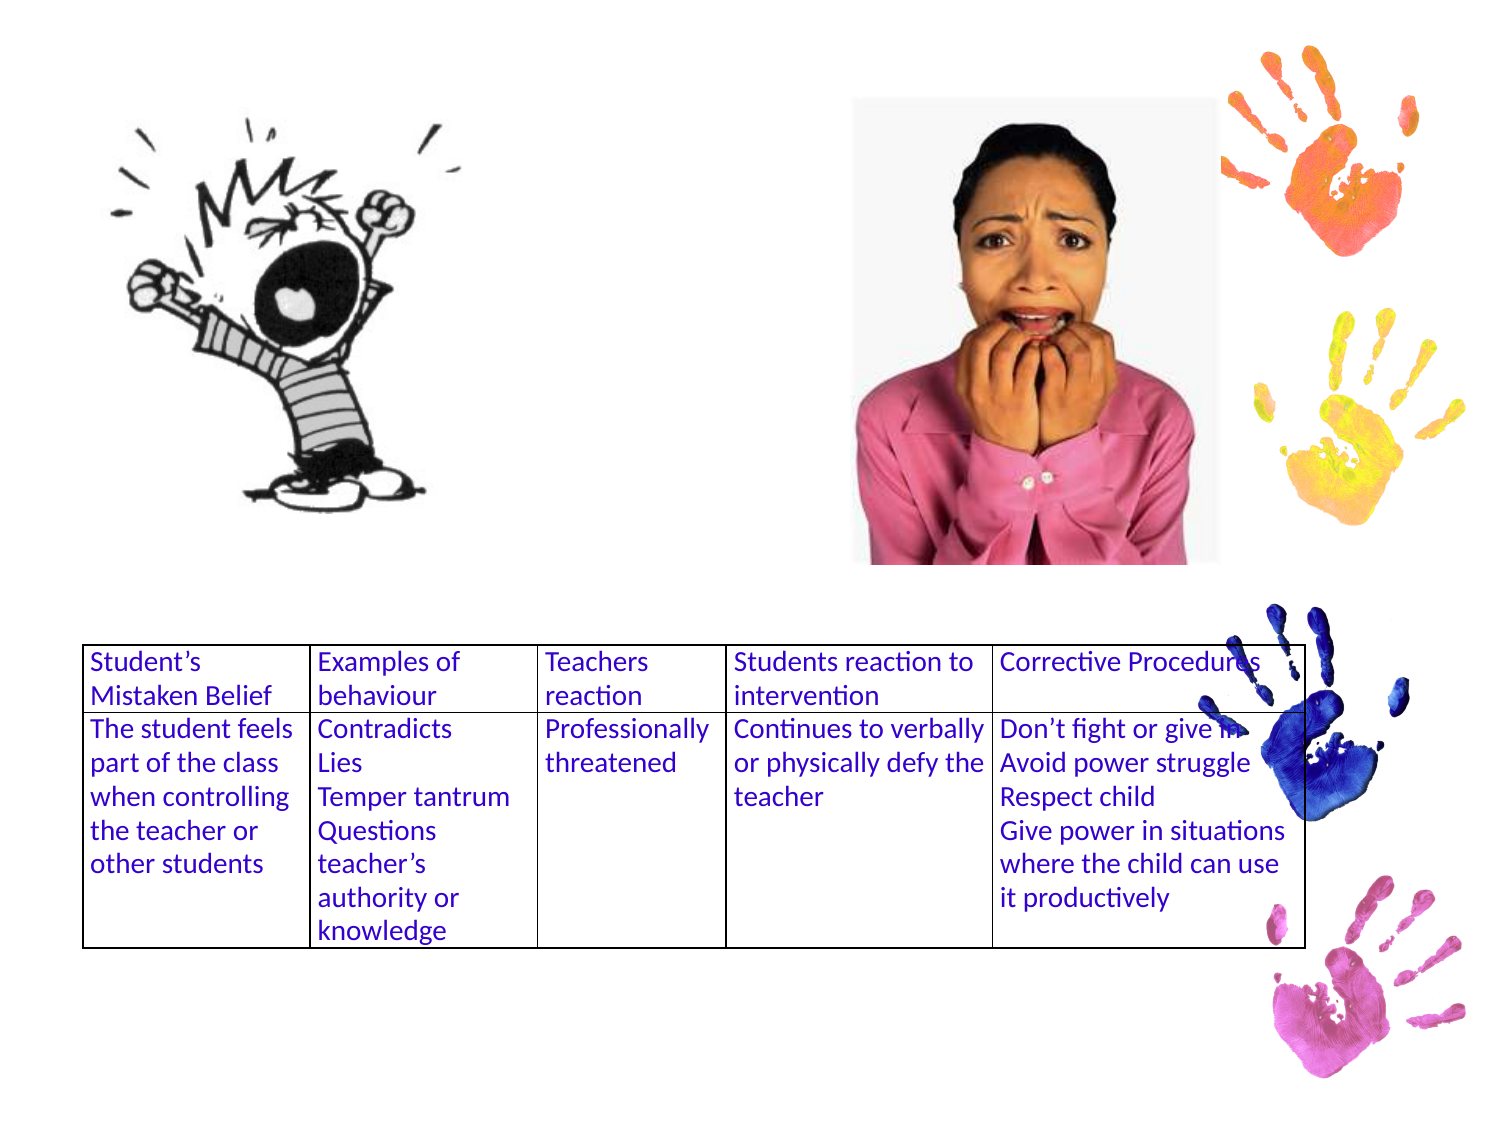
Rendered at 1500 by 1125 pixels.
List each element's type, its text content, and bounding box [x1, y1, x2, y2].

picture [850, 0, 1500, 1125]
table_header Teachers reaction [538, 646, 725, 712]
table_header Corrective Procedures [993, 646, 1304, 712]
table_cell Contradicts Lies Temper tantrum Questions teacher’s authority or knowledge [311, 713, 537, 947]
table_cell Professionally threatened [538, 713, 725, 947]
table_header Examples of behaviour [311, 646, 537, 712]
picture [100, 107, 467, 515]
table_header Students reaction to intervention [727, 646, 992, 712]
table_header Student’s Mistaken Belief [84, 646, 309, 712]
table_cell The student feels part of the class when controlling the teacher or other students [84, 713, 309, 947]
table_cell Don’t fight or give in Avoid power struggle Respect child Give power in situations where the child can use it productively [993, 713, 1304, 947]
table_cell Continues to verbally or physically defy the teacher [727, 713, 992, 947]
